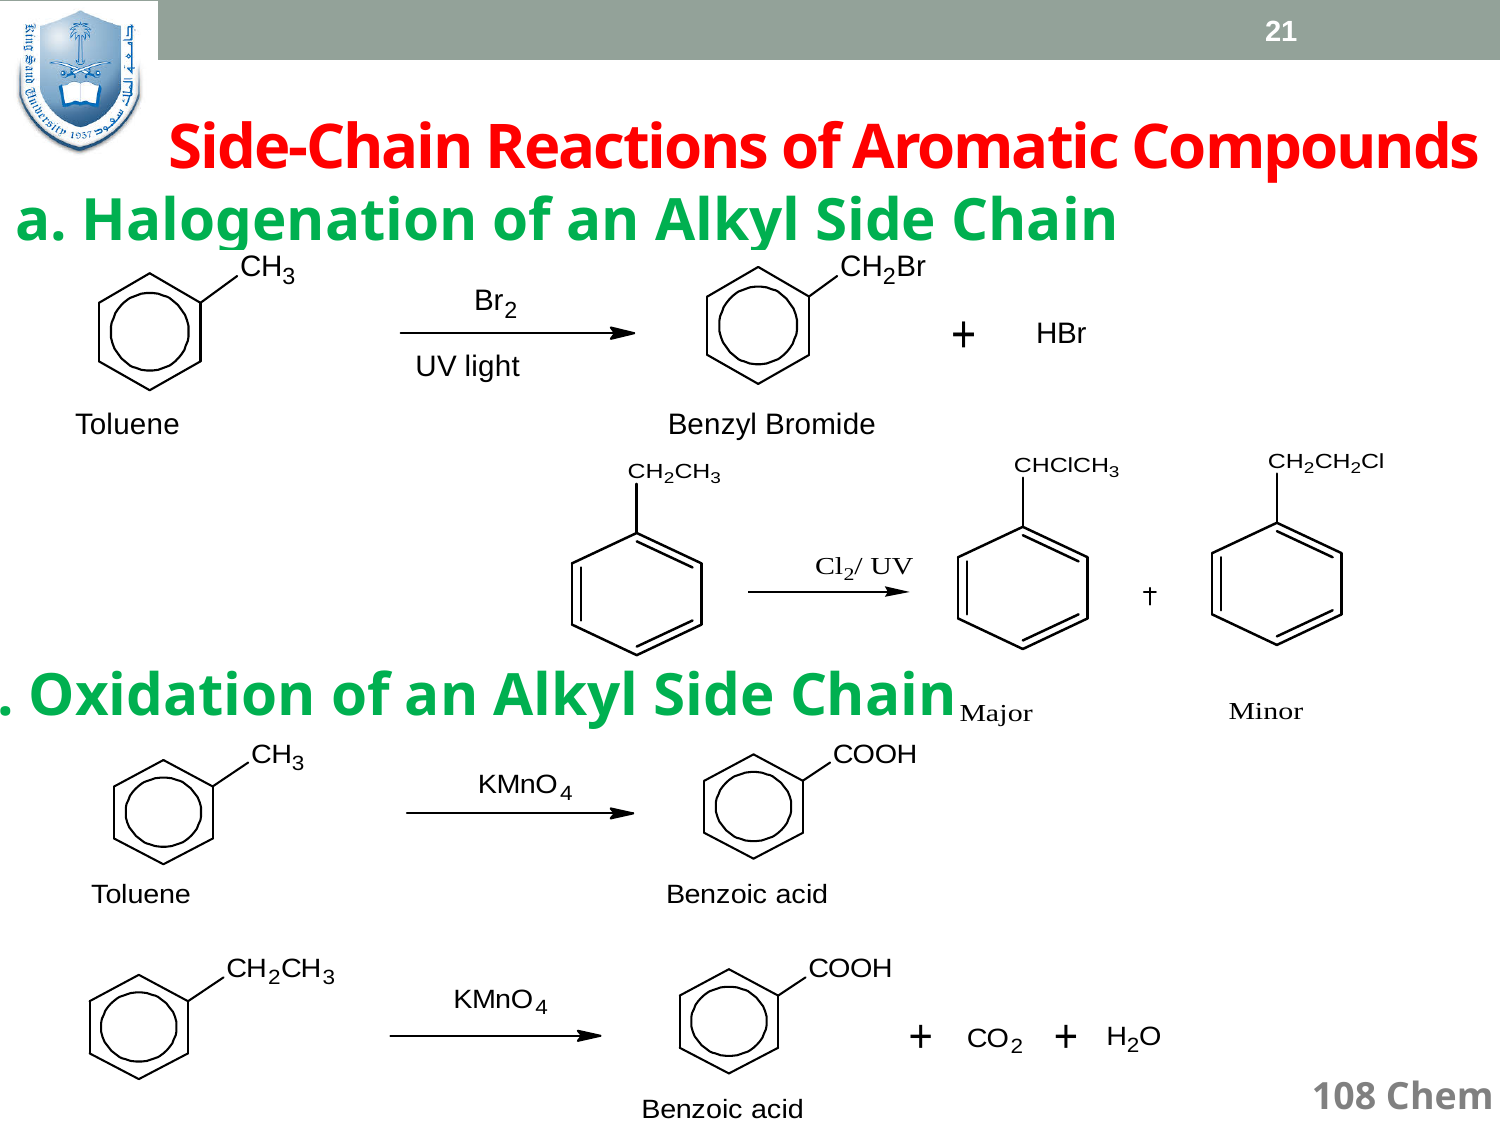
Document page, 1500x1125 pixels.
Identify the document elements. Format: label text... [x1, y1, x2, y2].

text_box b. Oxidation of an Alkyl Side Chain [0, 650, 561, 735]
title Side-Chain Reactions of Aromatic Compounds [150, 62, 1500, 225]
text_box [74, 249, 1088, 442]
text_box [87, 739, 1163, 1125]
list a. Halogenation of an Alkyl Side Chain [0, 174, 1350, 308]
text_box 108 Chem [1297, 1064, 1500, 1125]
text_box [562, 449, 1388, 731]
picture [0, 1, 159, 160]
slide_number 21 [1250, 3, 1425, 57]
